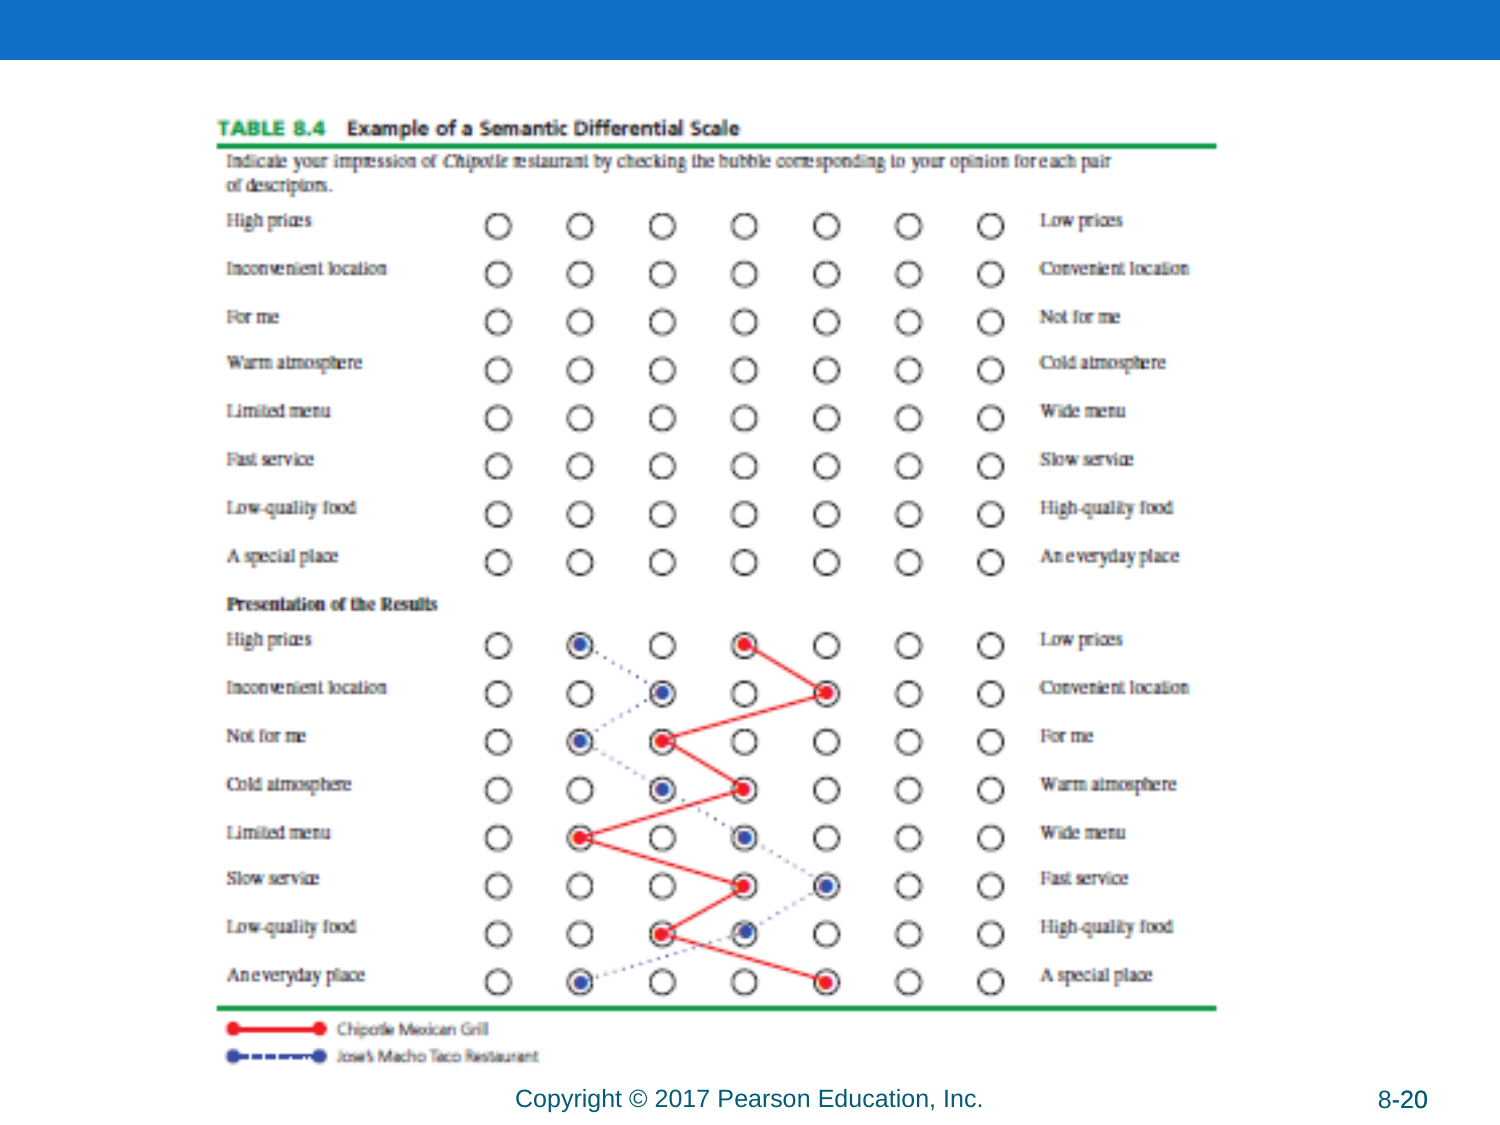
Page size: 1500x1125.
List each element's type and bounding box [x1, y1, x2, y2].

picture [180, 104, 1255, 1080]
picture [641, 1100, 647, 1107]
